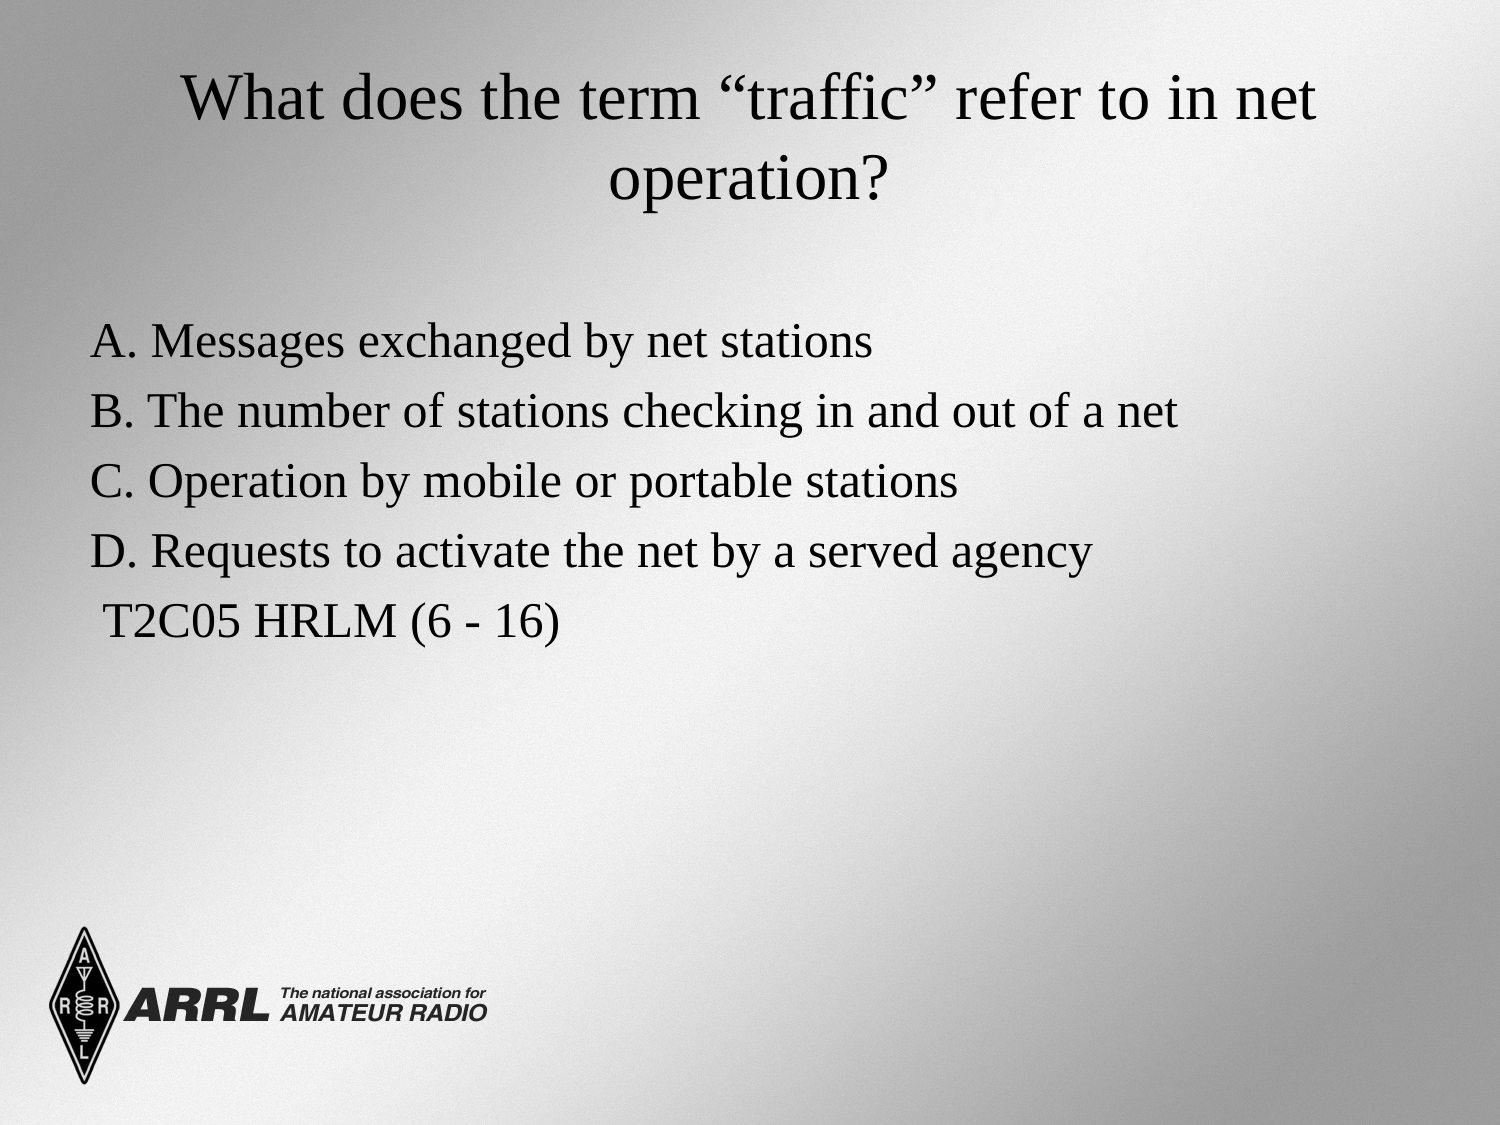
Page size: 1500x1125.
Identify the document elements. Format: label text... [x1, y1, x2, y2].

title What does the term “traffic” refer to in net operation? [75, 45, 1425, 233]
picture [0, 0, 1500, 1125]
list A. Messages exchanged by net stations B. The number of stations checking in and out of a net C. Operation by mobile or portable stations D. Requests to activate the net by a served agency T2C05 HRLM (6 - 16) [75, 299, 1425, 1005]
